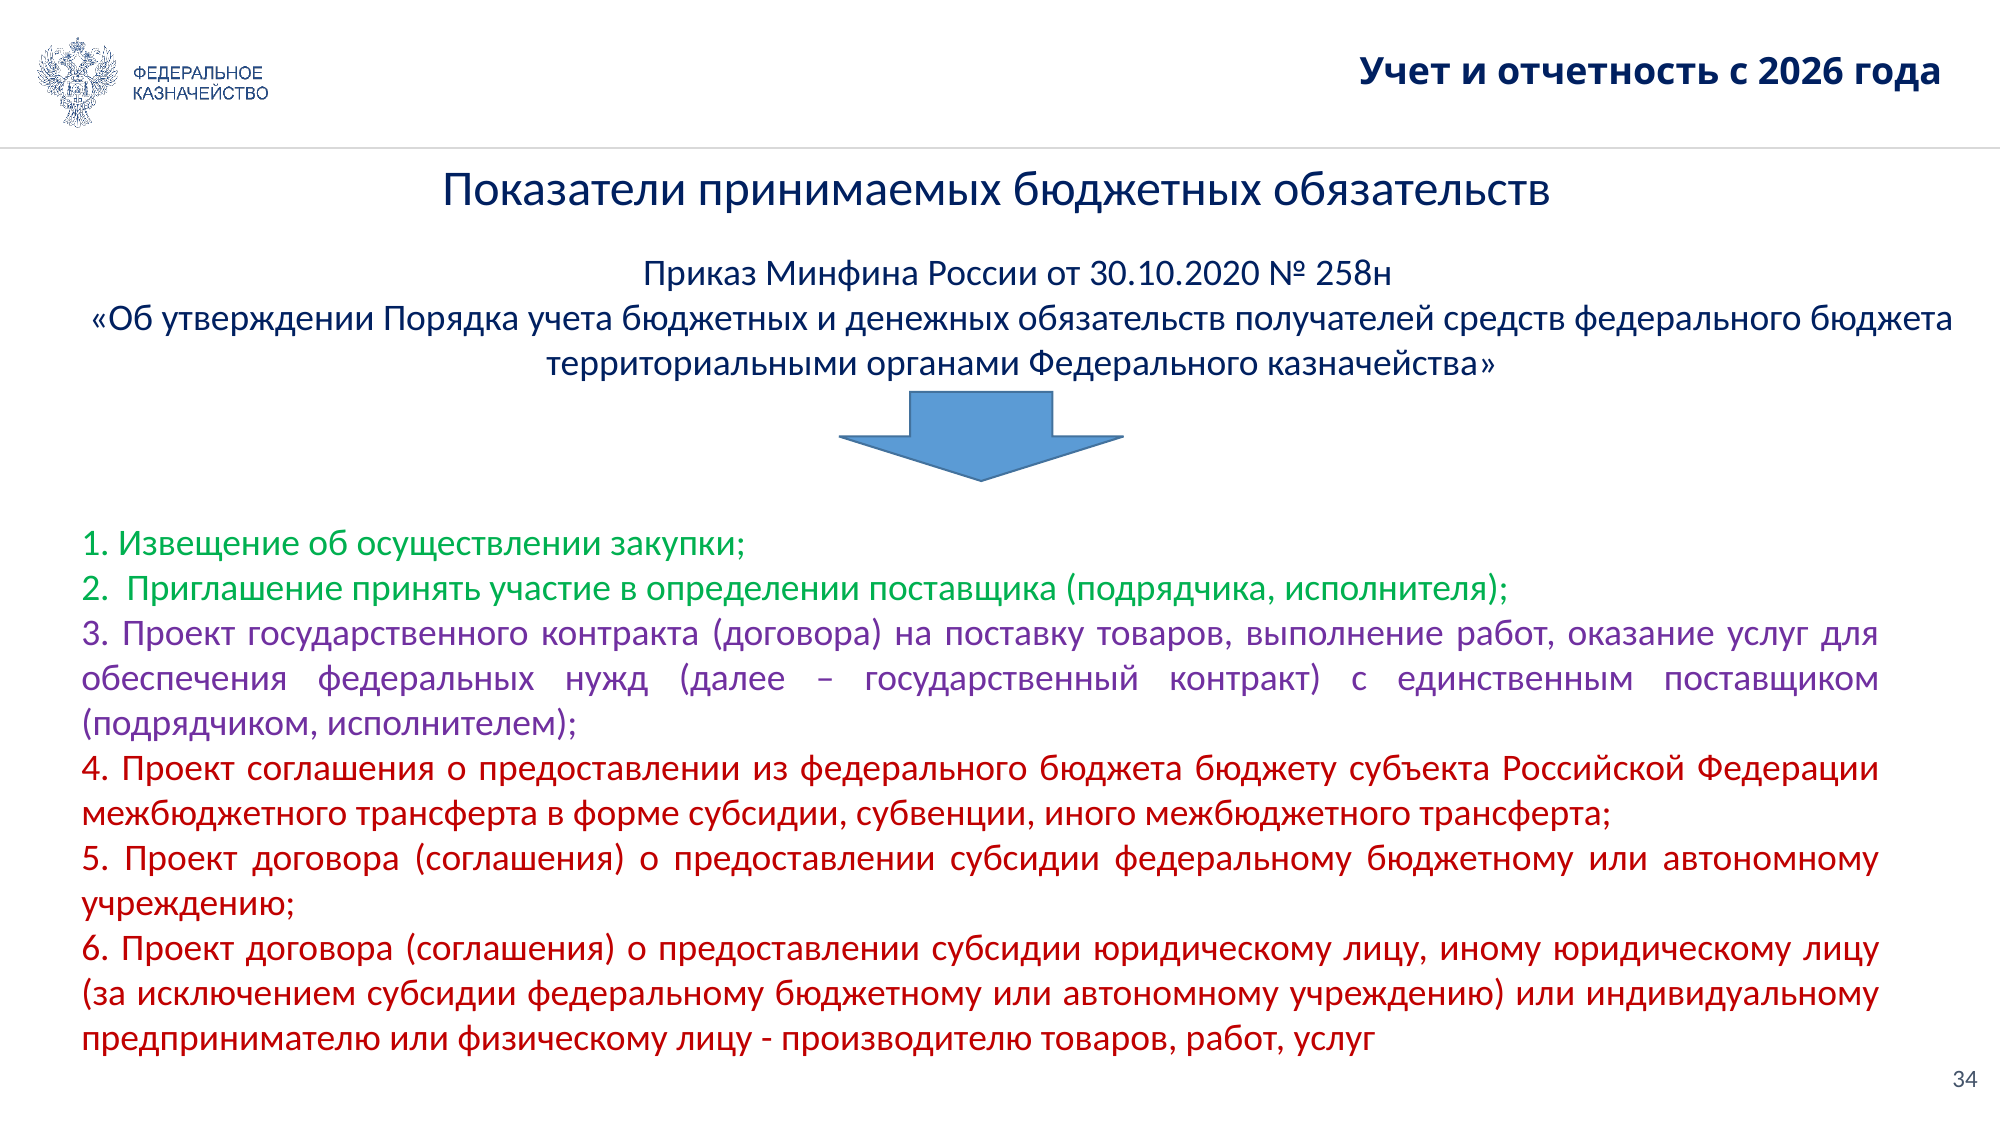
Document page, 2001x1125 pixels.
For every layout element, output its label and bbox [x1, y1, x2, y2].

text_box [66, 510, 1896, 1066]
slide_number [1517, 1048, 1978, 1107]
text_box [66, 240, 1978, 483]
text_box [387, 148, 1607, 224]
text_box [698, 39, 1958, 100]
picture [37, 37, 268, 128]
